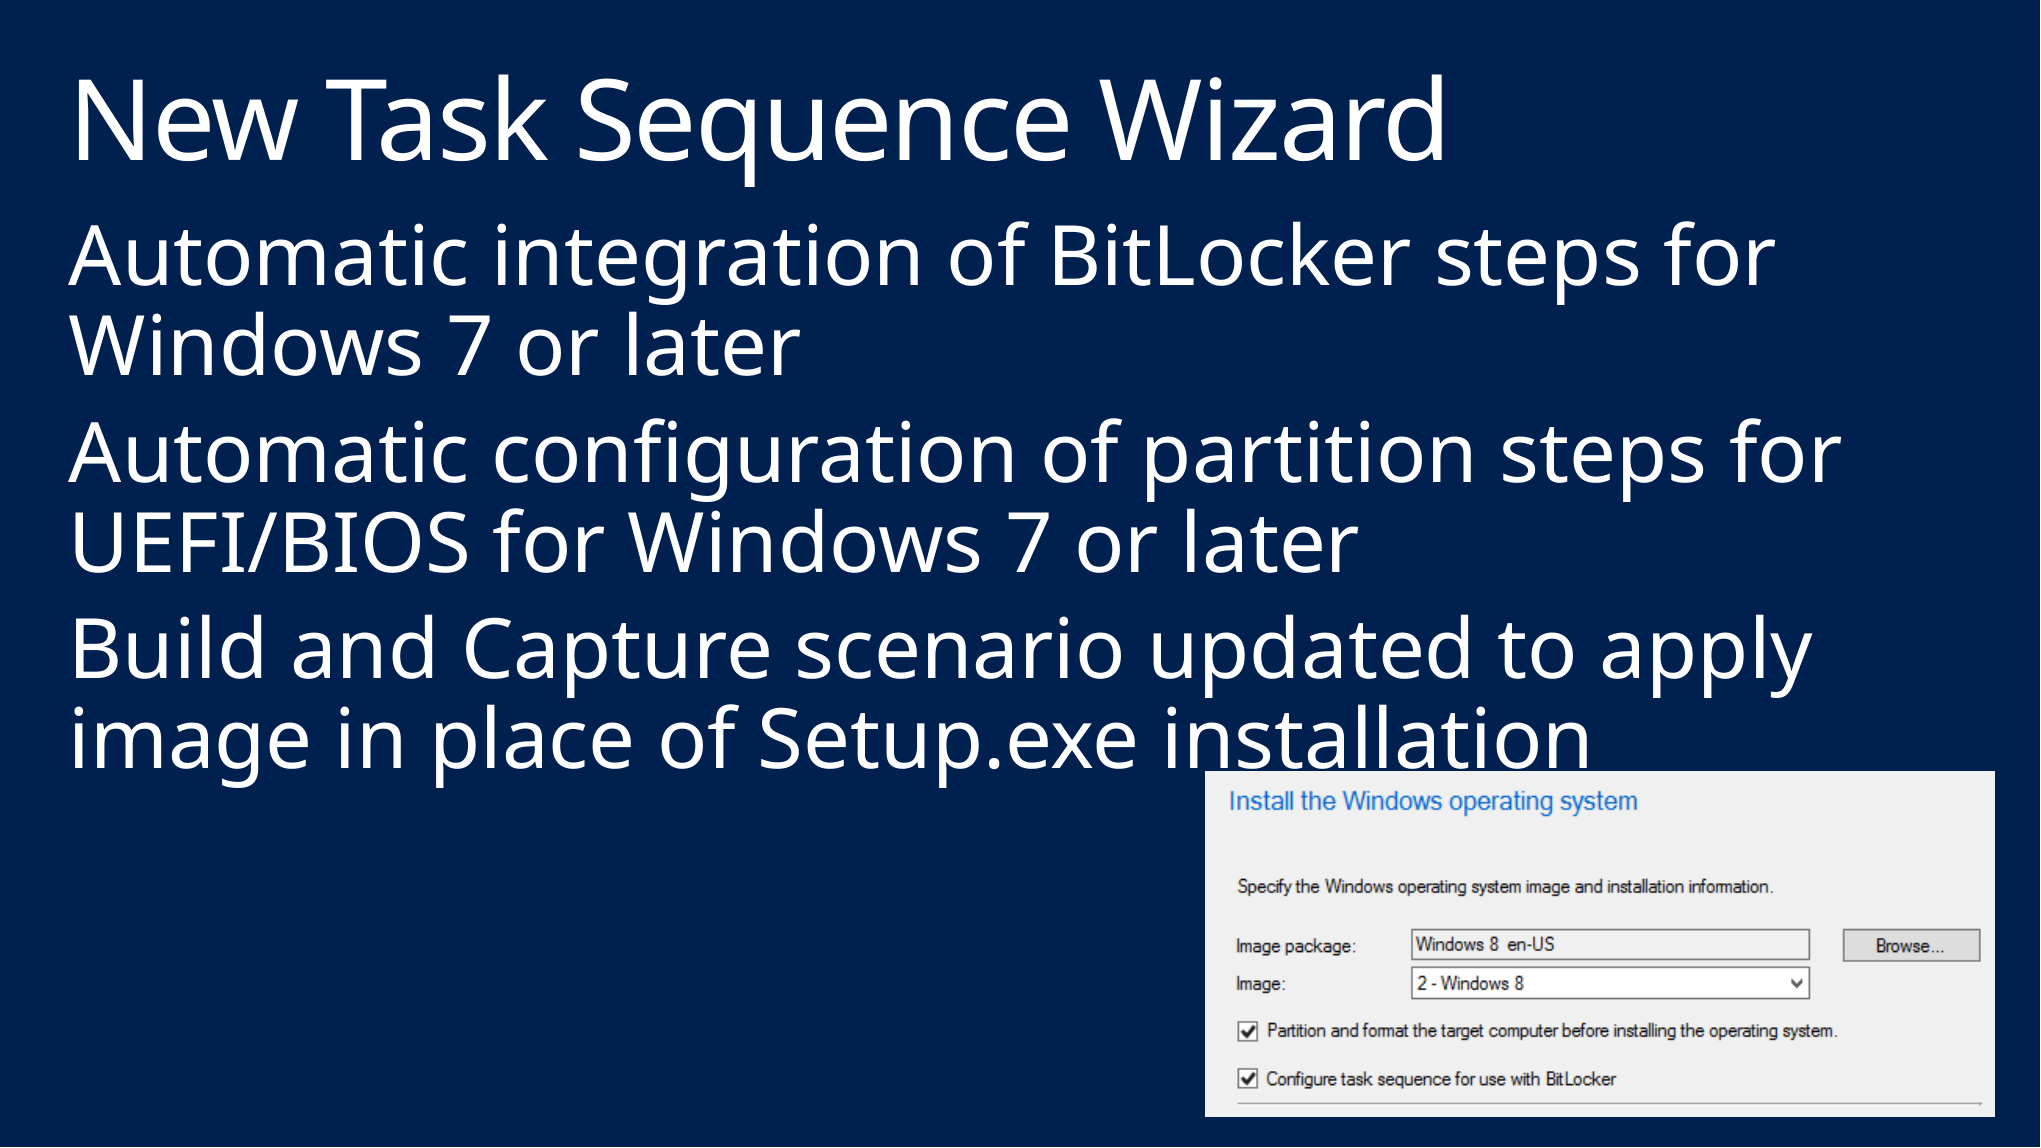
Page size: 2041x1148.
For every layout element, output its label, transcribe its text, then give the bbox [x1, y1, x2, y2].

title New Task Sequence Wizard [45, 48, 1996, 198]
picture [1205, 771, 1996, 1118]
list Automatic integration of BitLocker steps for Windows 7 or later Automatic configuration of partition steps for UEFI/BIOS for Windows 7 or later Build and Capture scenario updated to apply image in place of Setup.exe installation [45, 198, 1996, 815]
